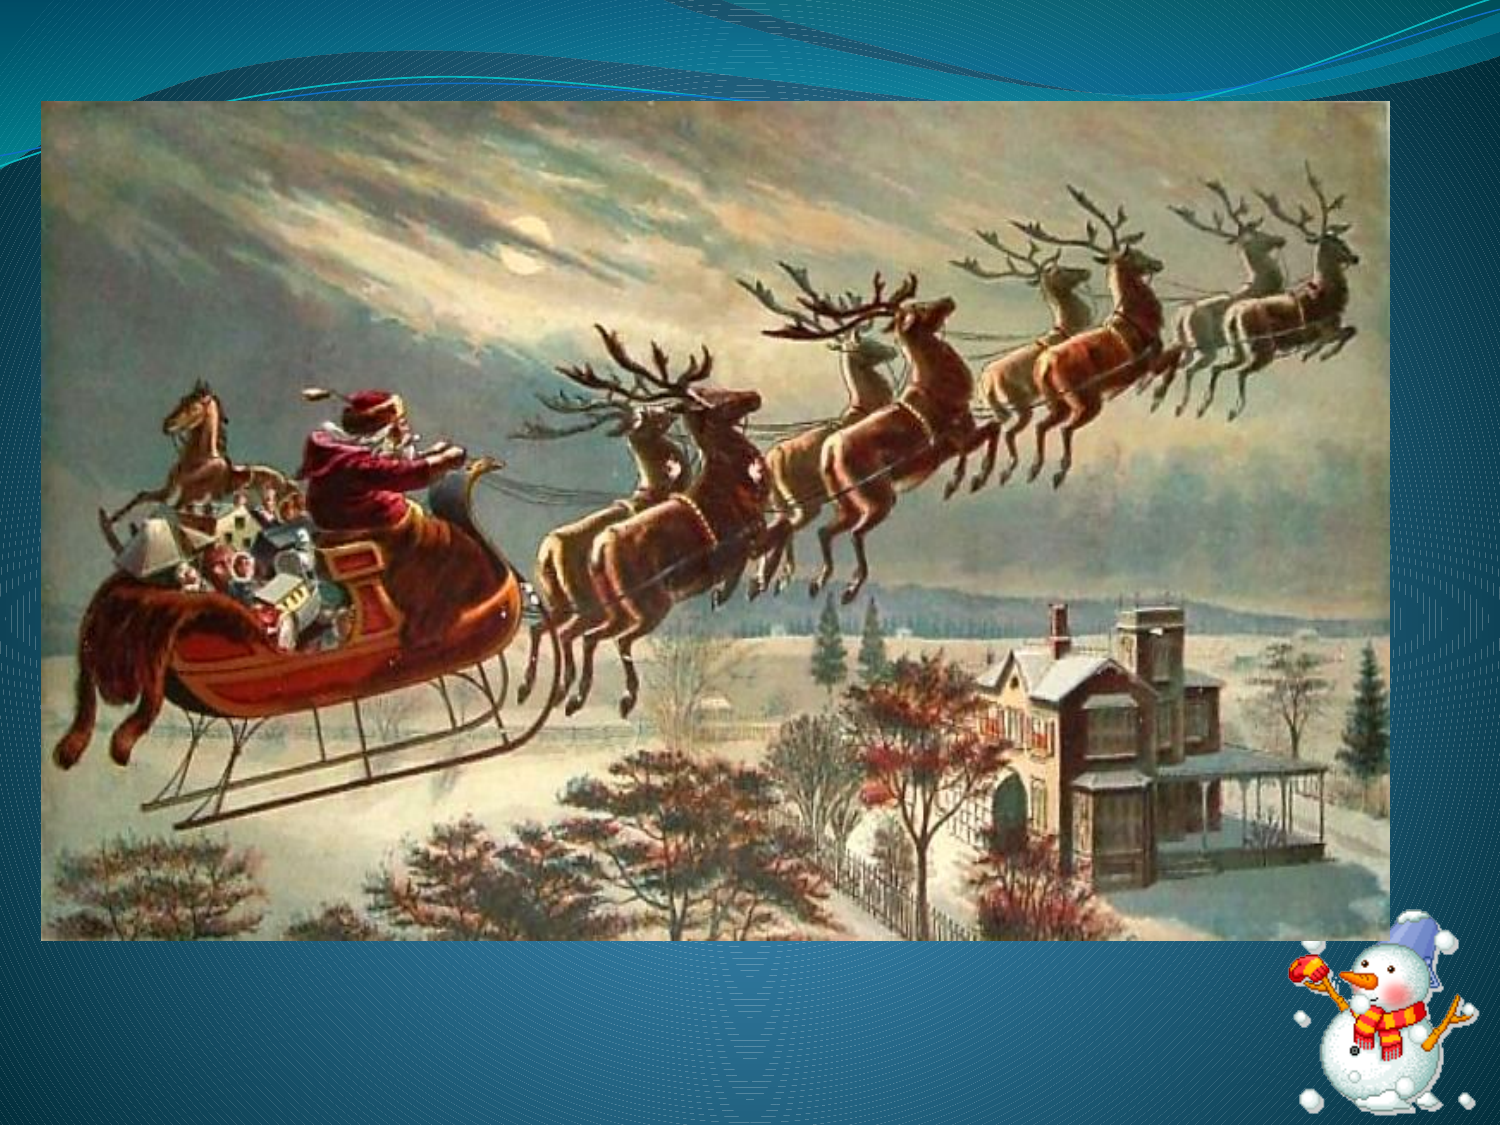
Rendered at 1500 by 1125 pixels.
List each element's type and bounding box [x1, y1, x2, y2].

picture [40, 101, 1390, 941]
picture [1257, 882, 1500, 1125]
